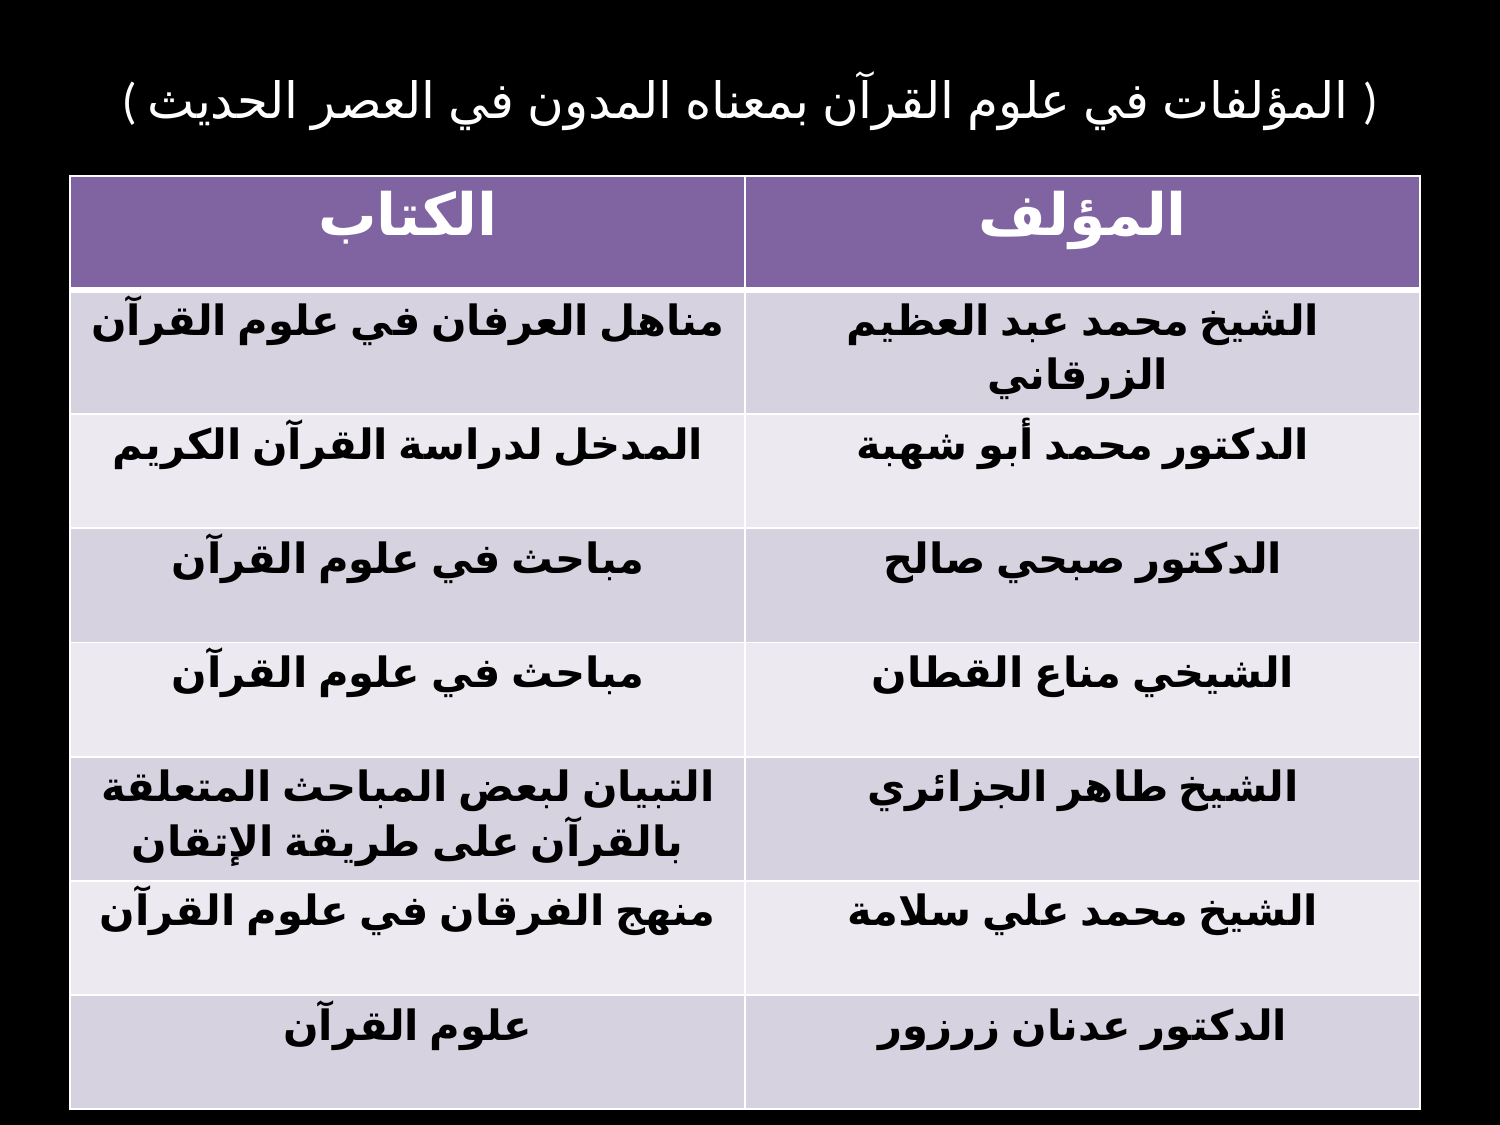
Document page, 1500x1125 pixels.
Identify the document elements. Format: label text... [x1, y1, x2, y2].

table_cell المدخل لدراسة القرآن الكريم [71, 415, 744, 527]
table_cell الدكتور صبحي صالح [746, 529, 1419, 642]
table_header الكتاب [71, 177, 744, 287]
table_cell التبيان لبعض المباحث المتعلقة بالقرآن على طريقة الإتقان [71, 758, 744, 880]
table_cell منهج الفرقان في علوم القرآن [71, 882, 744, 994]
table_cell الدكتور محمد أبو شهبة [746, 415, 1419, 527]
table_cell الشيخي مناع القطان [746, 643, 1419, 756]
table_cell الشيخ محمد عبد العظيم الزرقاني [746, 293, 1419, 413]
table_cell مباحث في علوم القرآن [71, 529, 744, 642]
table_cell الدكتور عدنان زرزور [746, 996, 1419, 1108]
title ( المؤلفات في علوم القرآن بمعناه المدون في العصر الحديث ) [75, 45, 1425, 153]
table_cell الشيخ محمد علي سلامة [746, 882, 1419, 994]
table_cell علوم القرآن [71, 996, 744, 1108]
table_header المؤلف [746, 177, 1419, 287]
table_cell مناهل العرفان في علوم القرآن [71, 293, 744, 413]
table_cell مباحث في علوم القرآن [71, 643, 744, 756]
table_cell الشيخ طاهر الجزائري [746, 758, 1419, 880]
